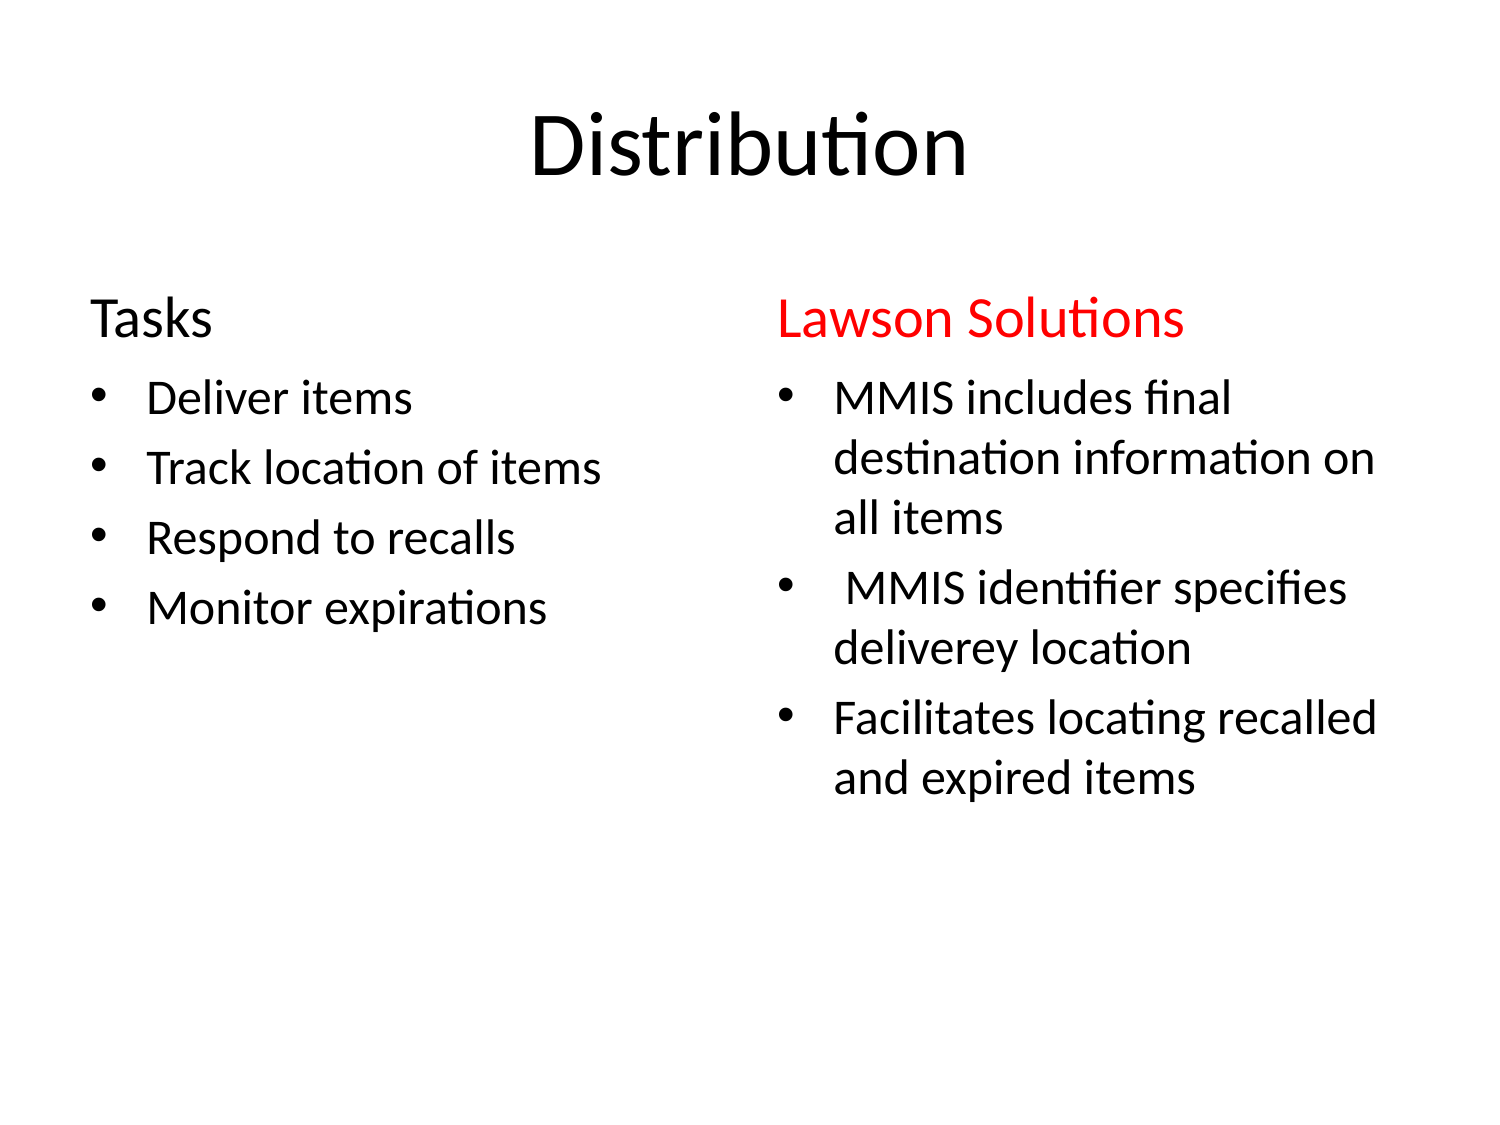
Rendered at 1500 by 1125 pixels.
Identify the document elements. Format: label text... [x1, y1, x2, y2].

list MMIS includes final destination information on all items MMIS identifier specifies deliverey location Facilitates locating recalled and expired items [761, 356, 1425, 1005]
list Deliver items Track location of items Respond to recalls Monitor expirations [75, 356, 738, 1005]
list Tasks [75, 251, 738, 356]
list Lawson Solutions [761, 251, 1425, 356]
title Distribution [75, 45, 1425, 233]
